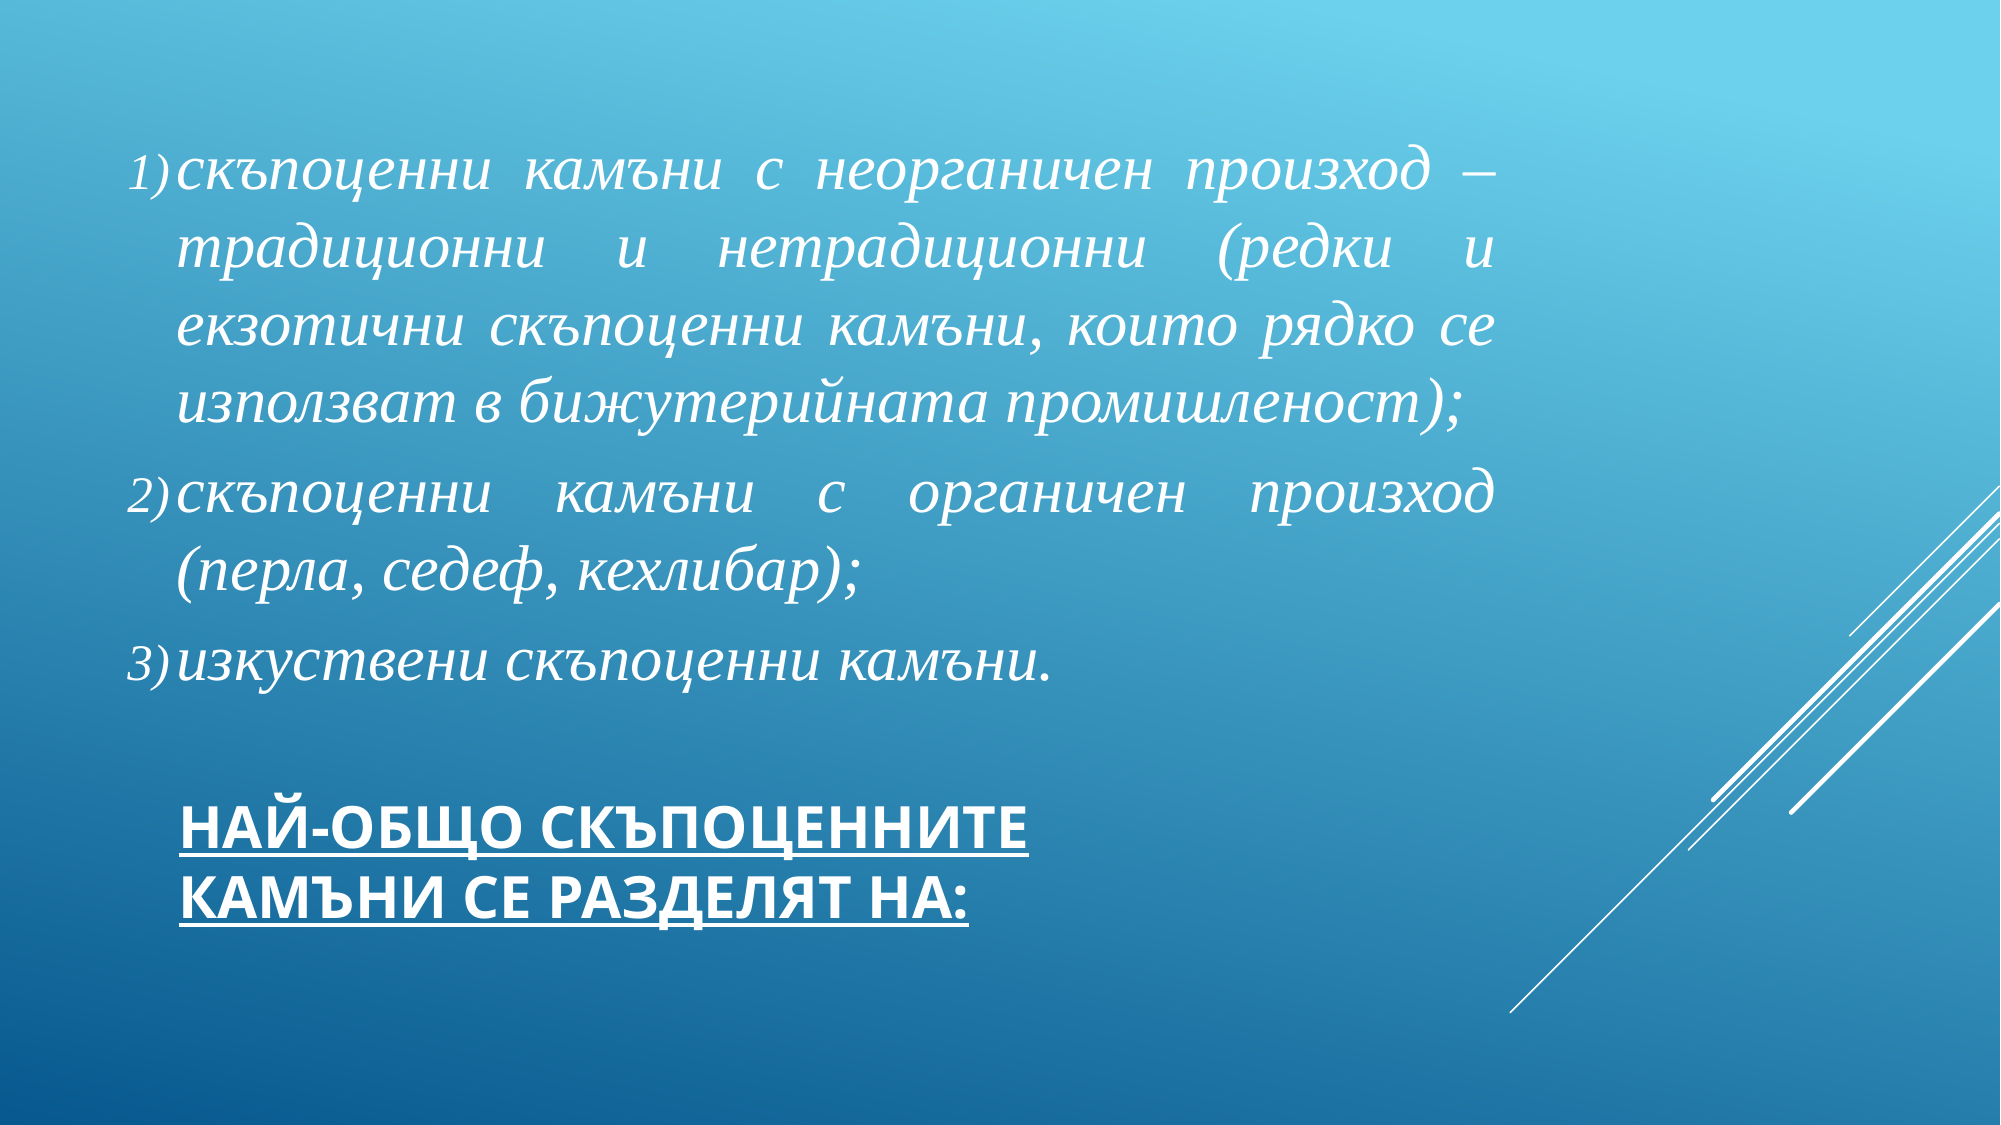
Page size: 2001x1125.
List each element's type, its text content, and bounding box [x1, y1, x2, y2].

title Най-общо скъпоценните камъни се разделят на: [163, 736, 1295, 984]
list скъпоценни камъни с неорганичен произход – традиционни и нетрадиционни (редки и екзотични скъпоценни камъни, които рядко се използват в бижутерийната промишленост); скъпоценни камъни с органичен произход (перла, седеф, кехлибар); изкуствени скъпоценни камъни. [112, 112, 1513, 706]
